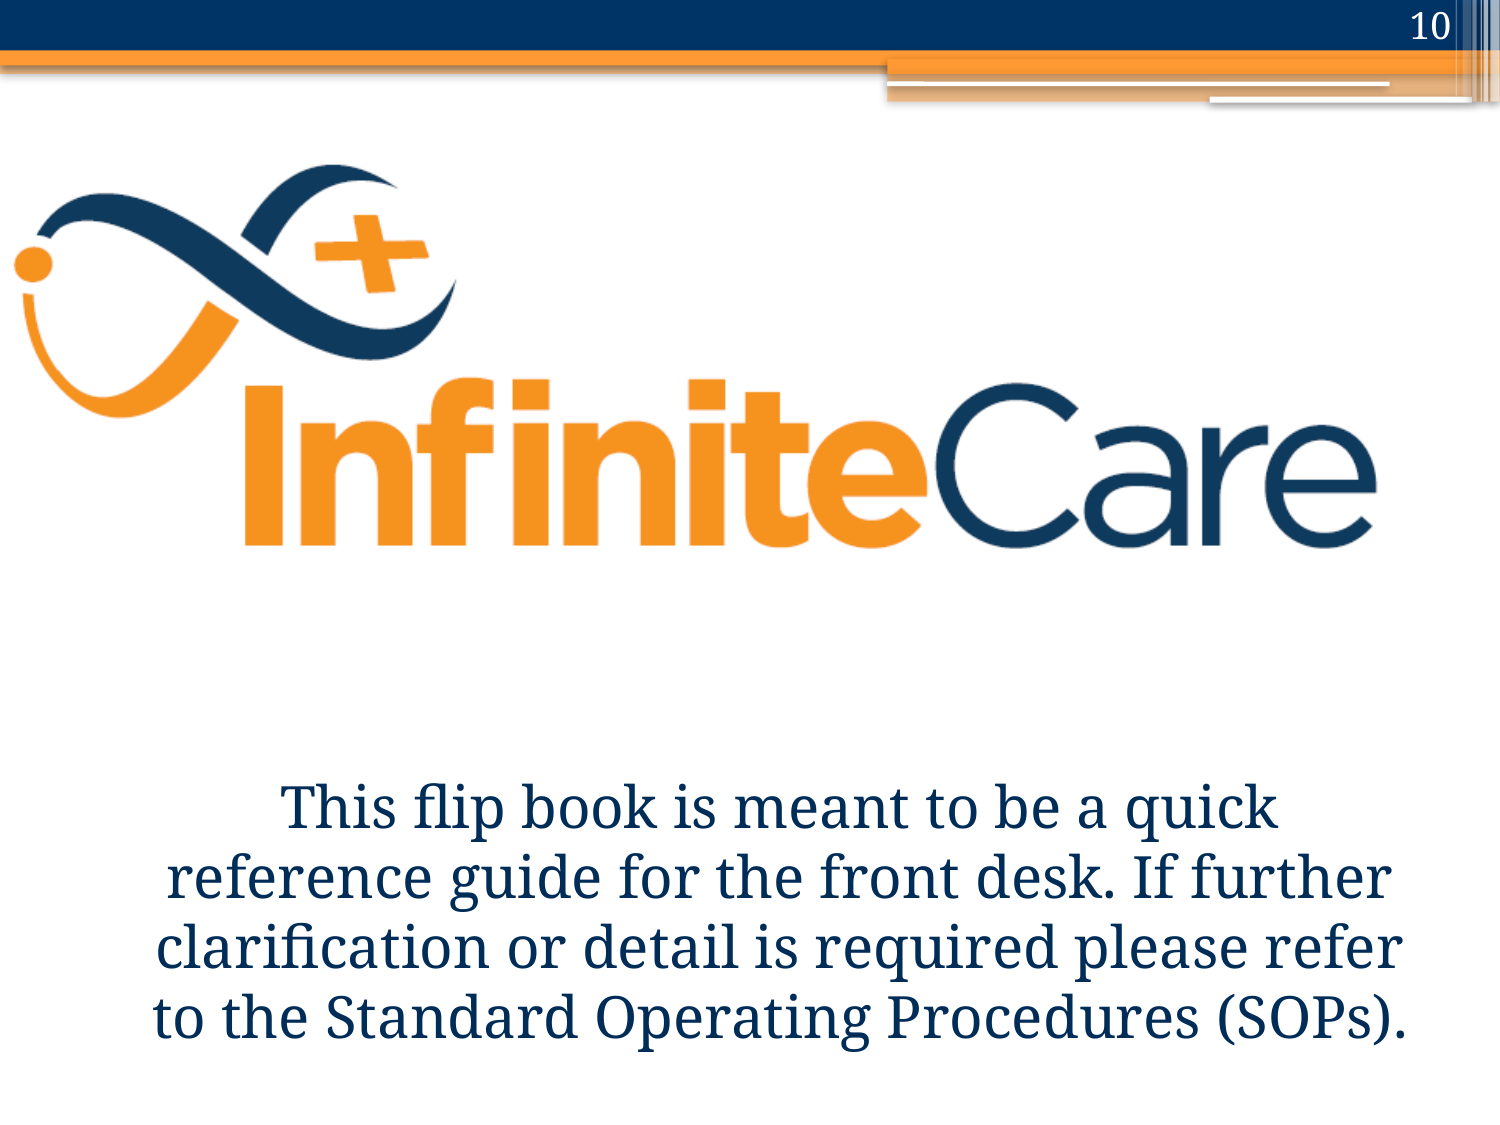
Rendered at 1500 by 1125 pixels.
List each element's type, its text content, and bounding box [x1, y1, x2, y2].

picture [0, 162, 1462, 596]
list This flip book is meant to be a quick reference guide for the front desk. If further clarification or detail is required please refer to the Standard Operating Procedures (SOPs). [75, 762, 1425, 1079]
slide_number 10 [1341, 0, 1466, 61]
